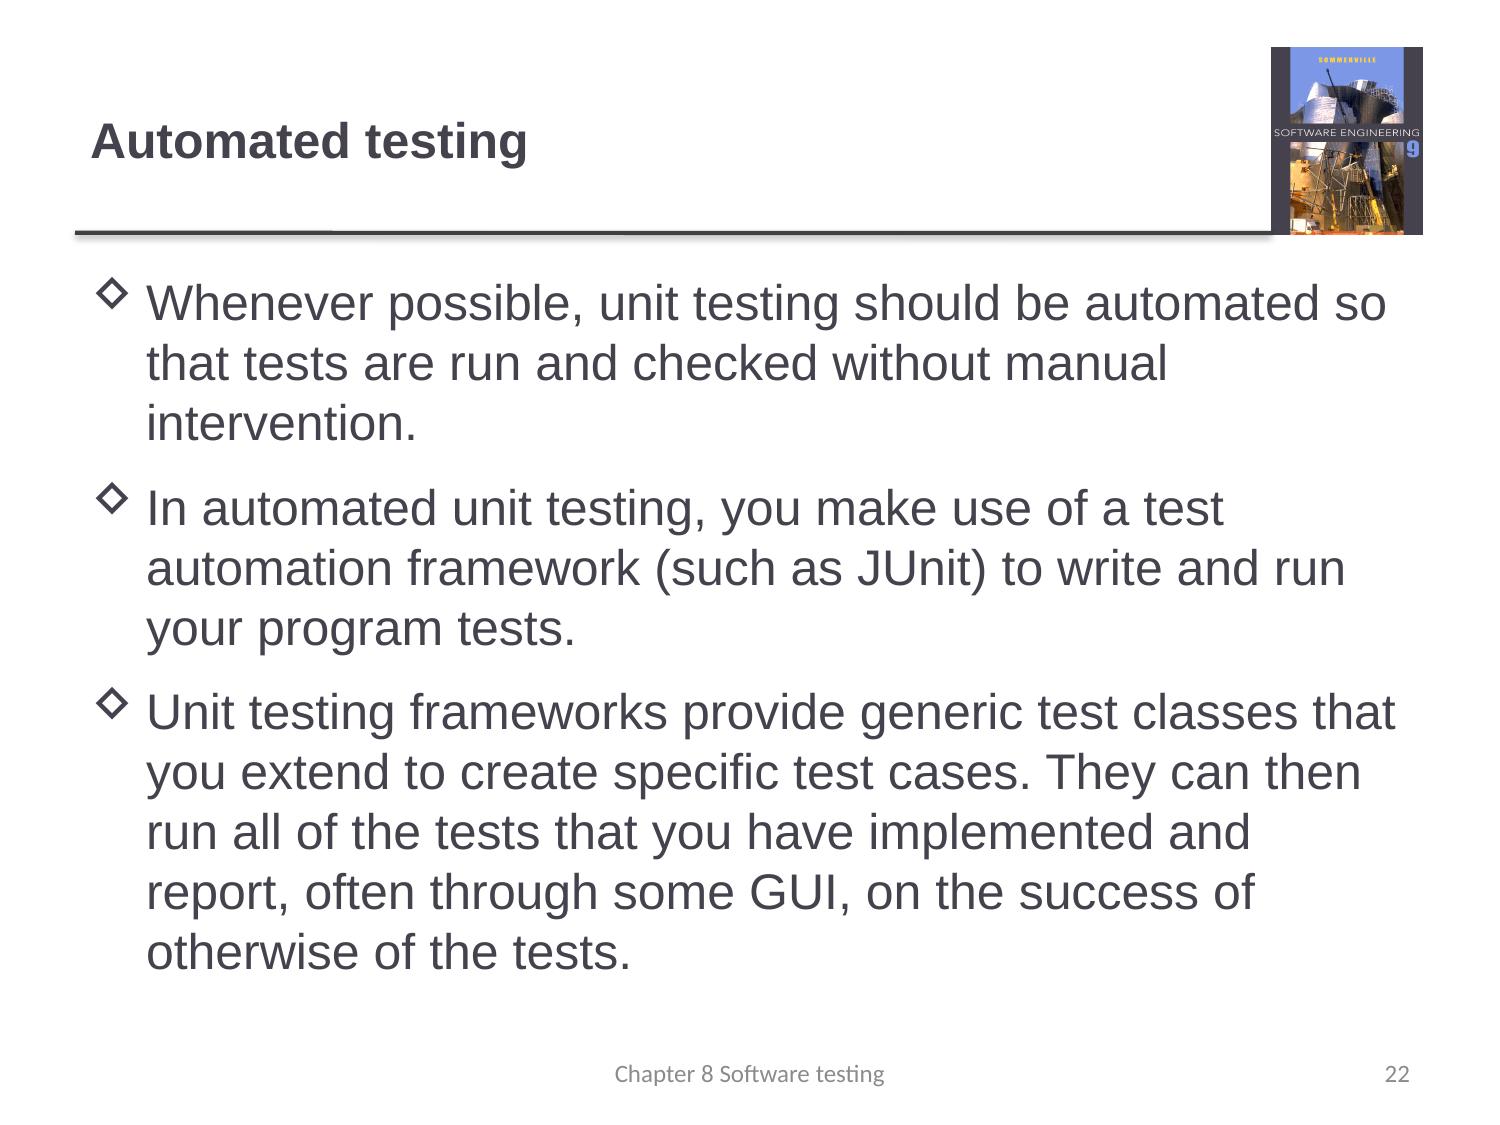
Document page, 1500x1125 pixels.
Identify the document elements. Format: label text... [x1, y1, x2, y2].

title Automated testing [74, 44, 1272, 233]
slide_number 22 [1074, 1042, 1425, 1103]
footer Chapter 8 Software testing [512, 1042, 988, 1103]
picture [1272, 47, 1423, 235]
list Whenever possible, unit testing should be automated so that tests are run and checked without manual intervention. In automated unit testing, you make use of a test automation framework (such as JUnit) to write and run your program tests. Unit testing frameworks provide generic test classes that you extend to create specific test cases. They can then run all of the tests that you have implemented and report, often through some GUI, on the success of otherwise of the tests. [75, 262, 1425, 1005]
